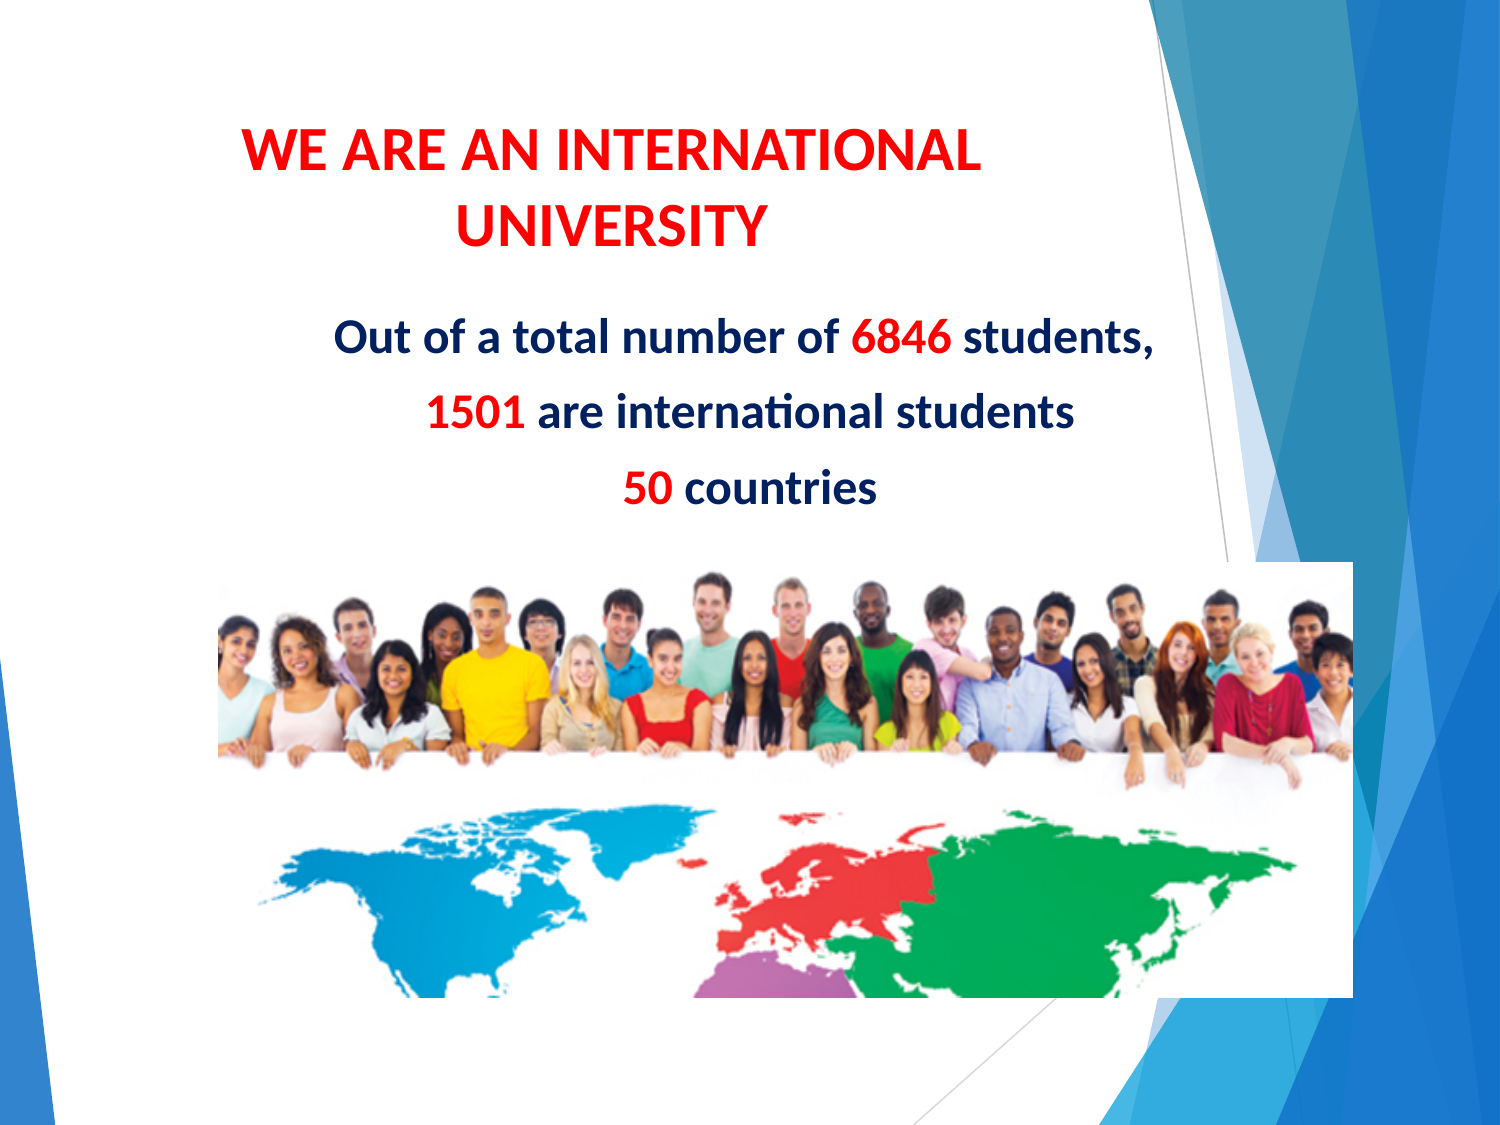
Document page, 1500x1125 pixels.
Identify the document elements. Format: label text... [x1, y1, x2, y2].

picture [218, 562, 1353, 999]
list Out of a total number of 6846 students, 1501 are international students 50 countries [75, 220, 1425, 1094]
title WE ARE AN INTERNATIONAL UNIVERSITY [83, 99, 1141, 220]
